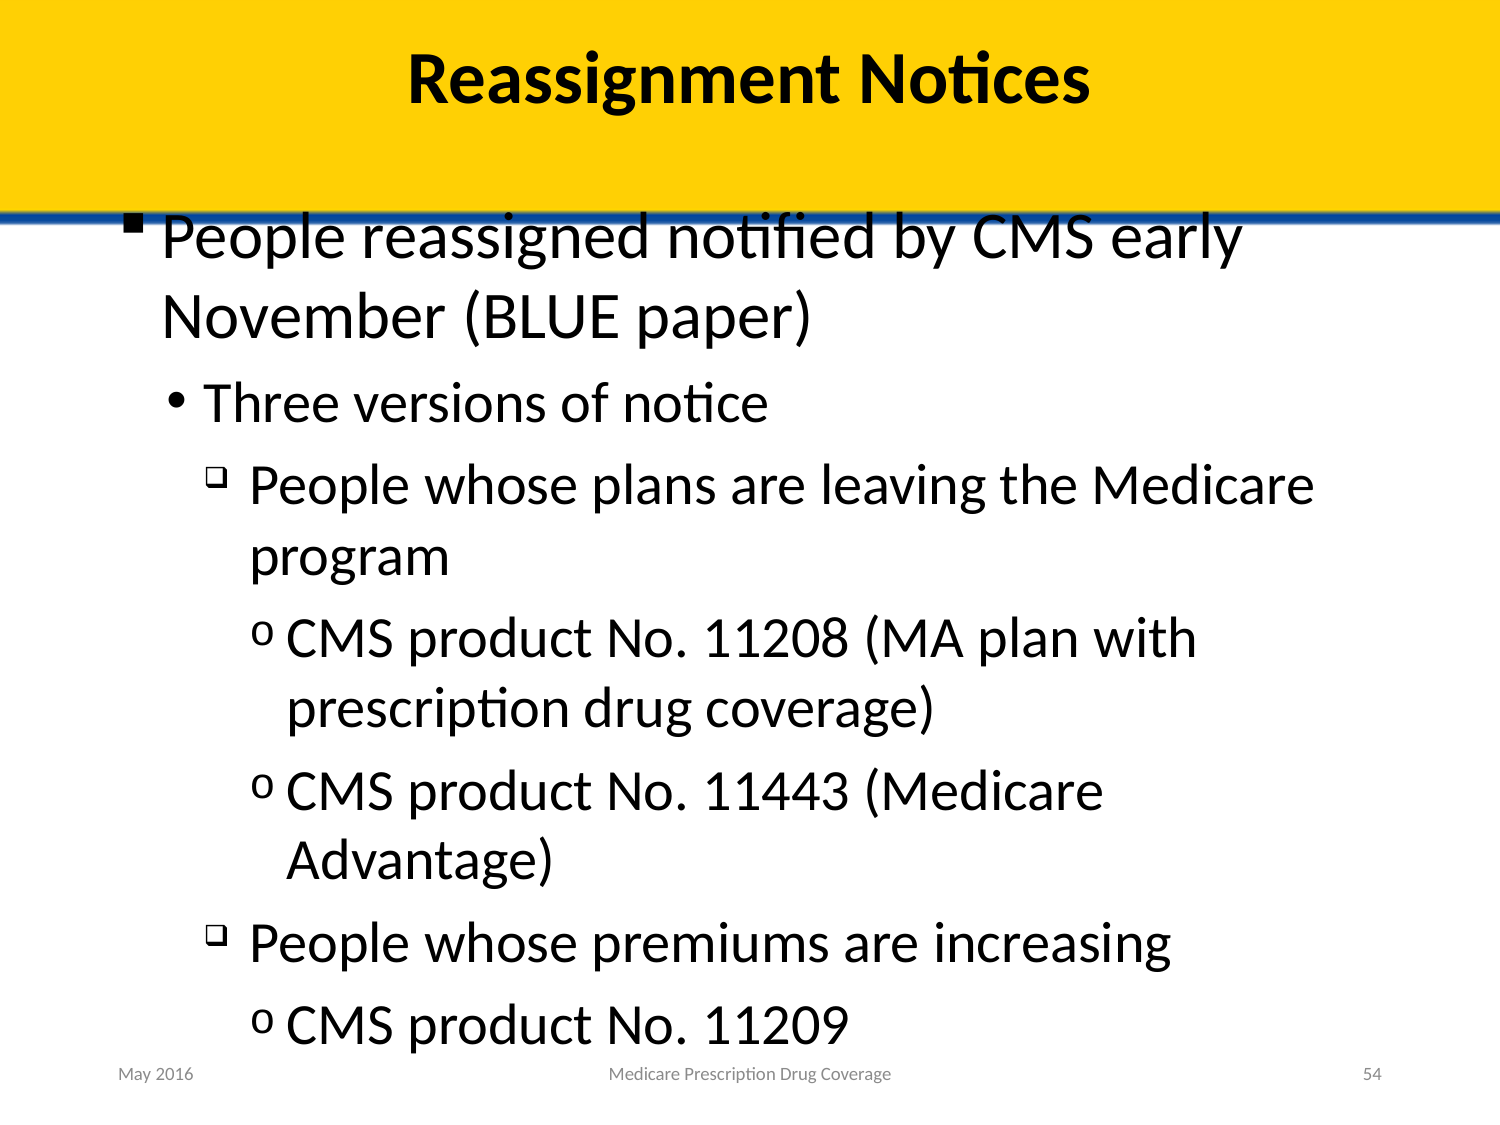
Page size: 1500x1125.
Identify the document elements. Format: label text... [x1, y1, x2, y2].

title Reassignment Notices [0, 2, 1500, 157]
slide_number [103, 1042, 441, 1103]
list People reassigned notified by CMS early November (BLUE paper) Three versions of notice People whose plans are leaving the Medicare program CMS product No. 11208 (MA plan with prescription drug coverage) CMS product No. 11443 (Medicare Advantage) People whose premiums are increasing CMS product No. 11209 [103, 184, 1397, 1014]
footer Medicare Prescription Drug Coverage [496, 1042, 1004, 1103]
slide_number 54 [1059, 1042, 1397, 1103]
picture [0, 157, 1500, 1125]
